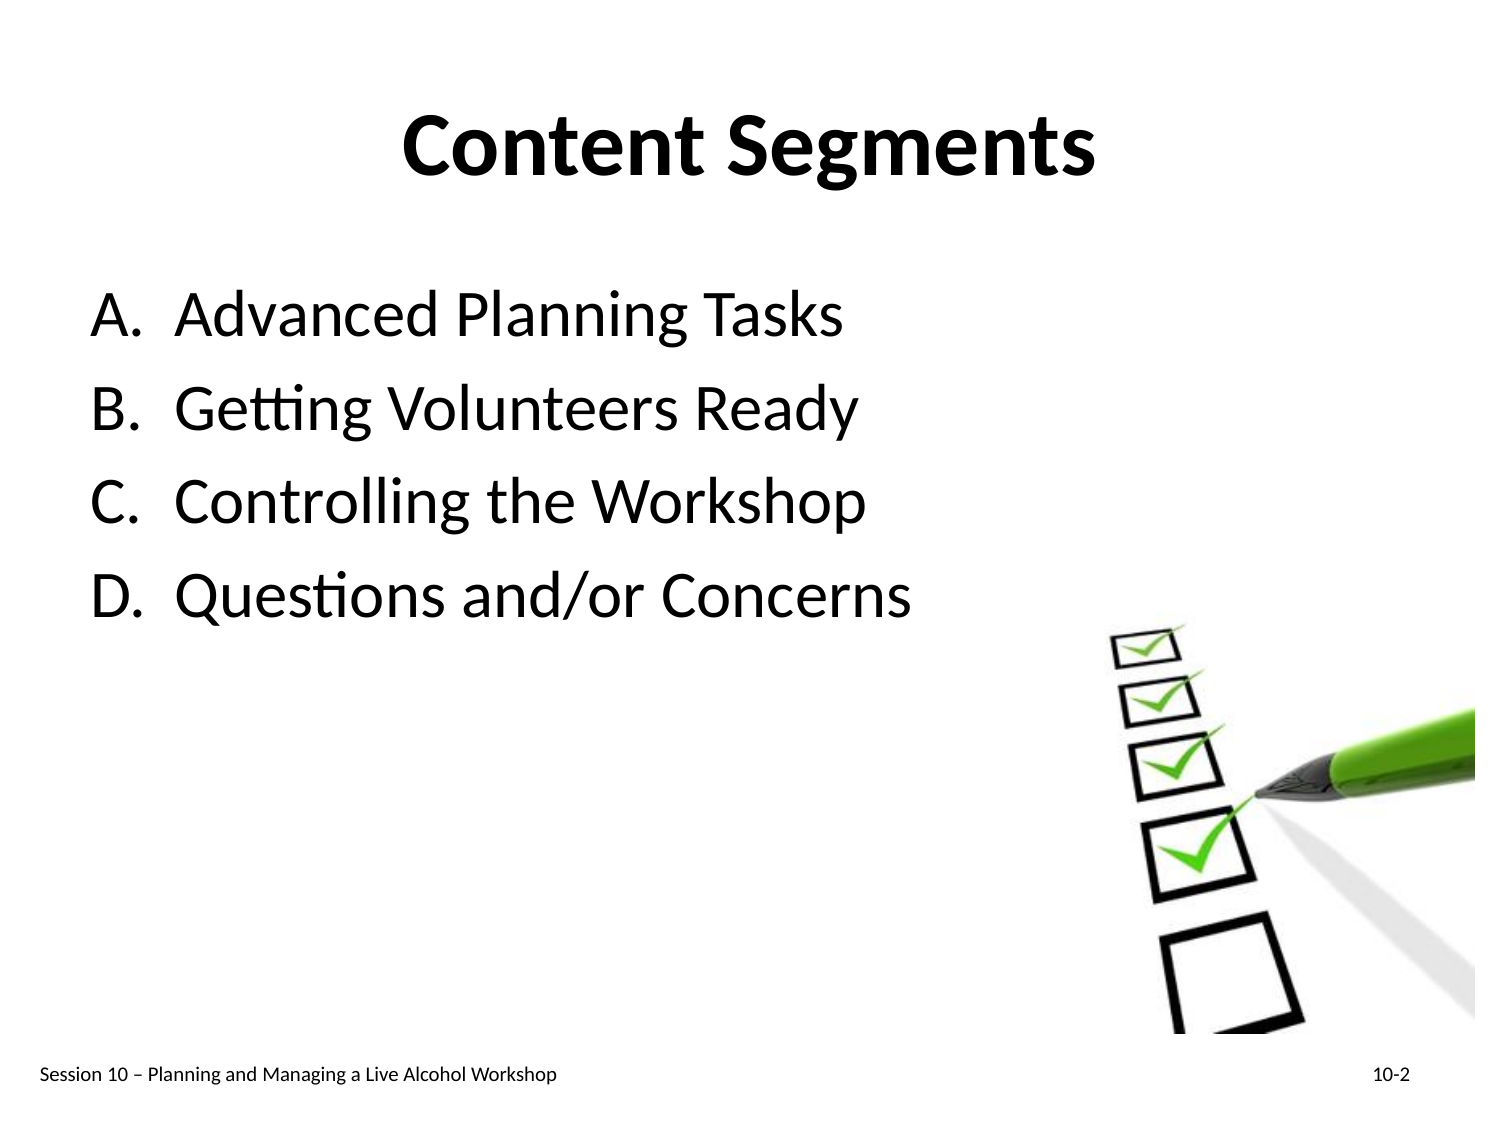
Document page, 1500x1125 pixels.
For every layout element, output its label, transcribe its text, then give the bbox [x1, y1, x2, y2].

picture [1002, 612, 1476, 1034]
title Content Segments [75, 45, 1425, 233]
slide_number 10-2 [1074, 1043, 1425, 1103]
footer Session 10 – Planning and Managing a Live Alcohol Workshop [24, 1042, 600, 1103]
list Advanced Planning Tasks Getting Volunteers Ready Controlling the Workshop Questions and/or Concerns [75, 262, 1425, 1005]
